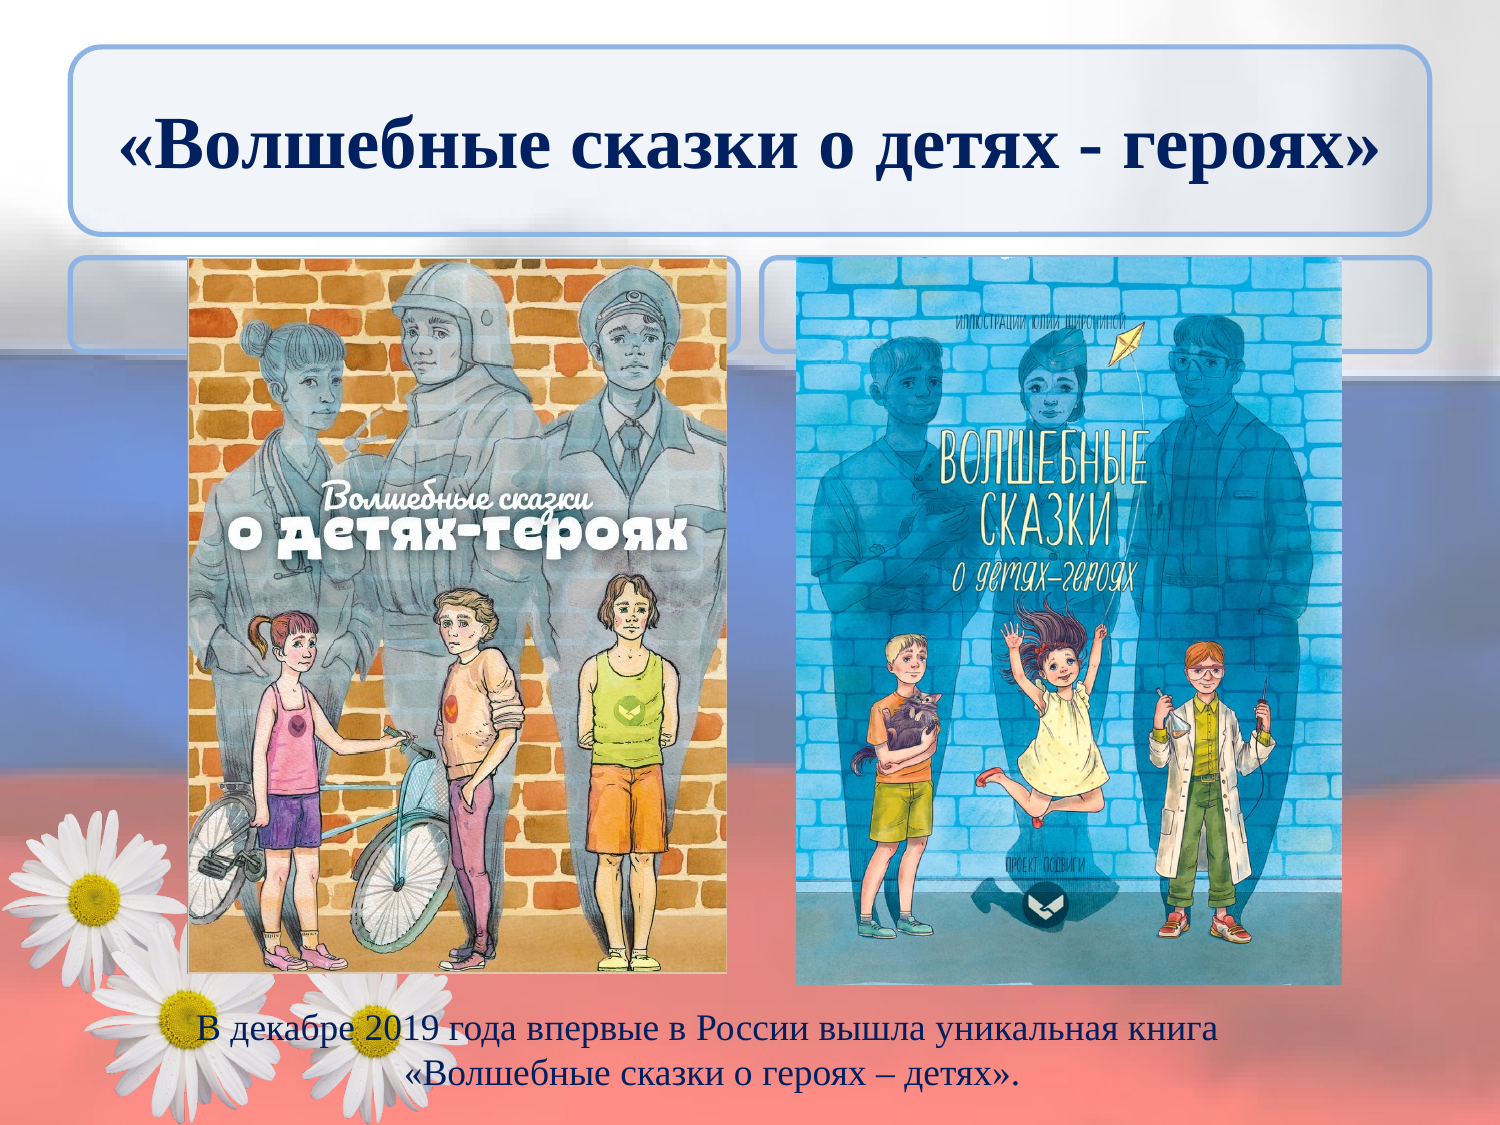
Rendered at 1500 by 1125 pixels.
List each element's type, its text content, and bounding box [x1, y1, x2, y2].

text_box В декабре 2019 года впервые в России вышла уникальная книга «Волшебные сказки о героях – детях». [181, 996, 1235, 1101]
picture [0, 257, 727, 1125]
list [796, 257, 1342, 985]
title «Волшебные сказки о детях - героях» [75, 45, 1425, 233]
